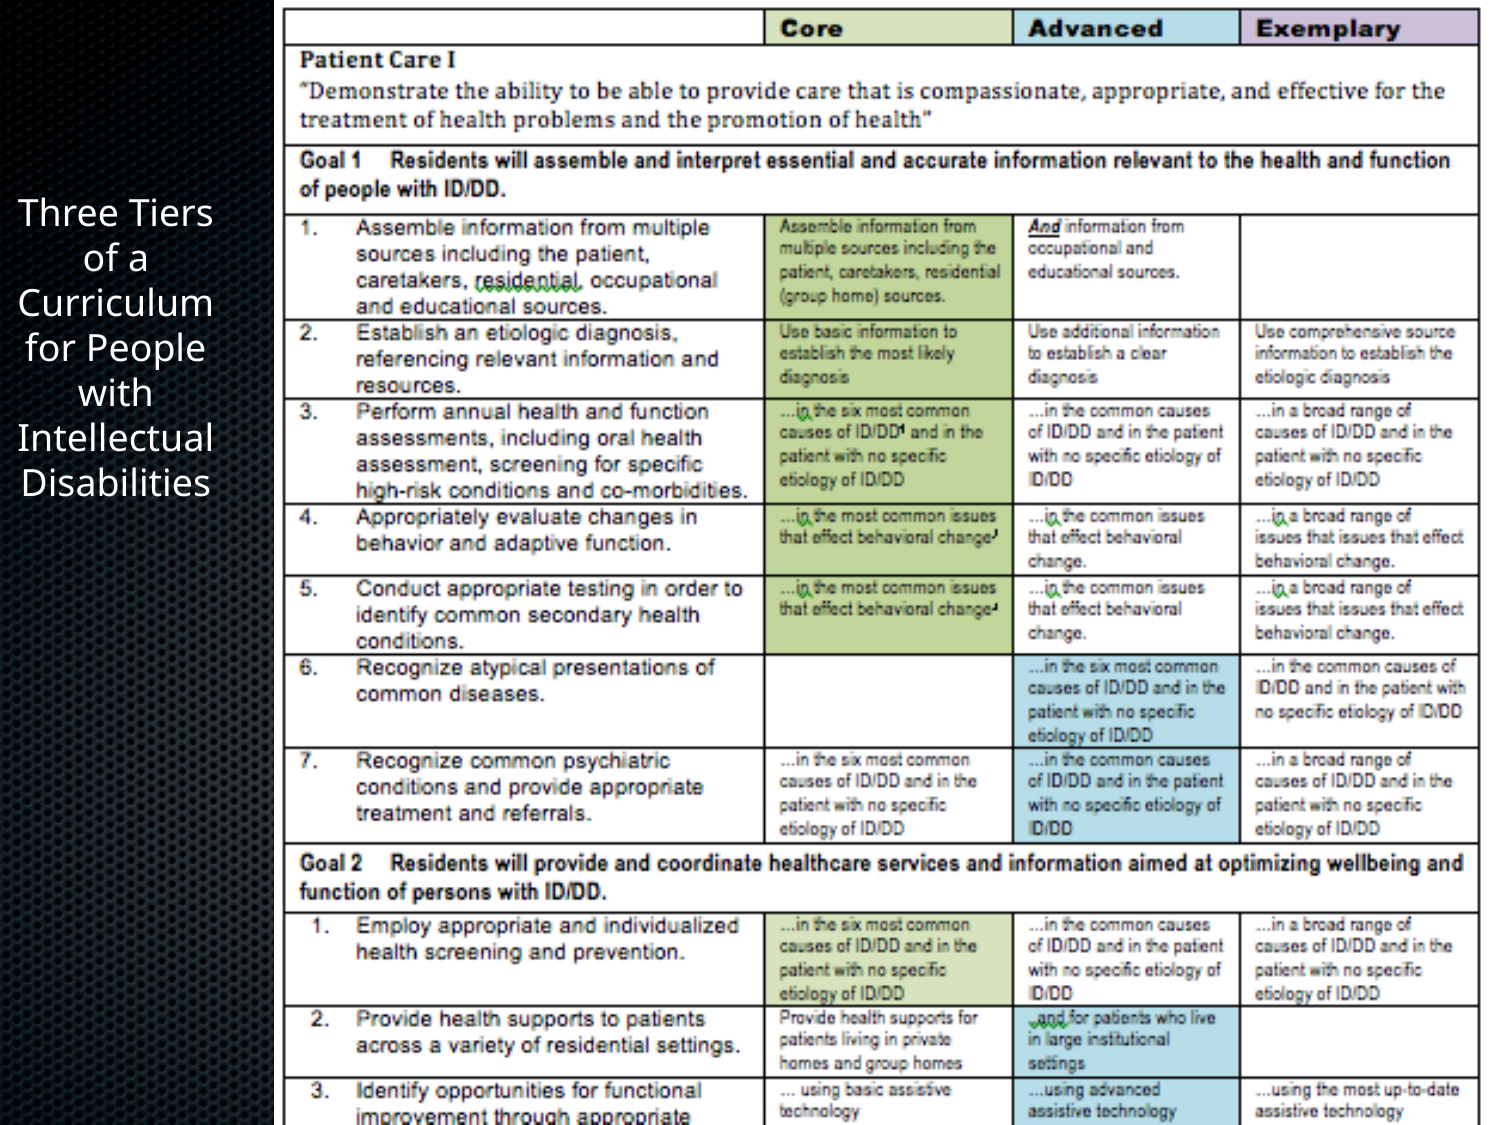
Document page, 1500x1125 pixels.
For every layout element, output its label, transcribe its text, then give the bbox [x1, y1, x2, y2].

title Three Tiers of a Curriculum for People with Intellectual Disabilities [0, 0, 233, 512]
picture [0, 0, 1500, 1125]
